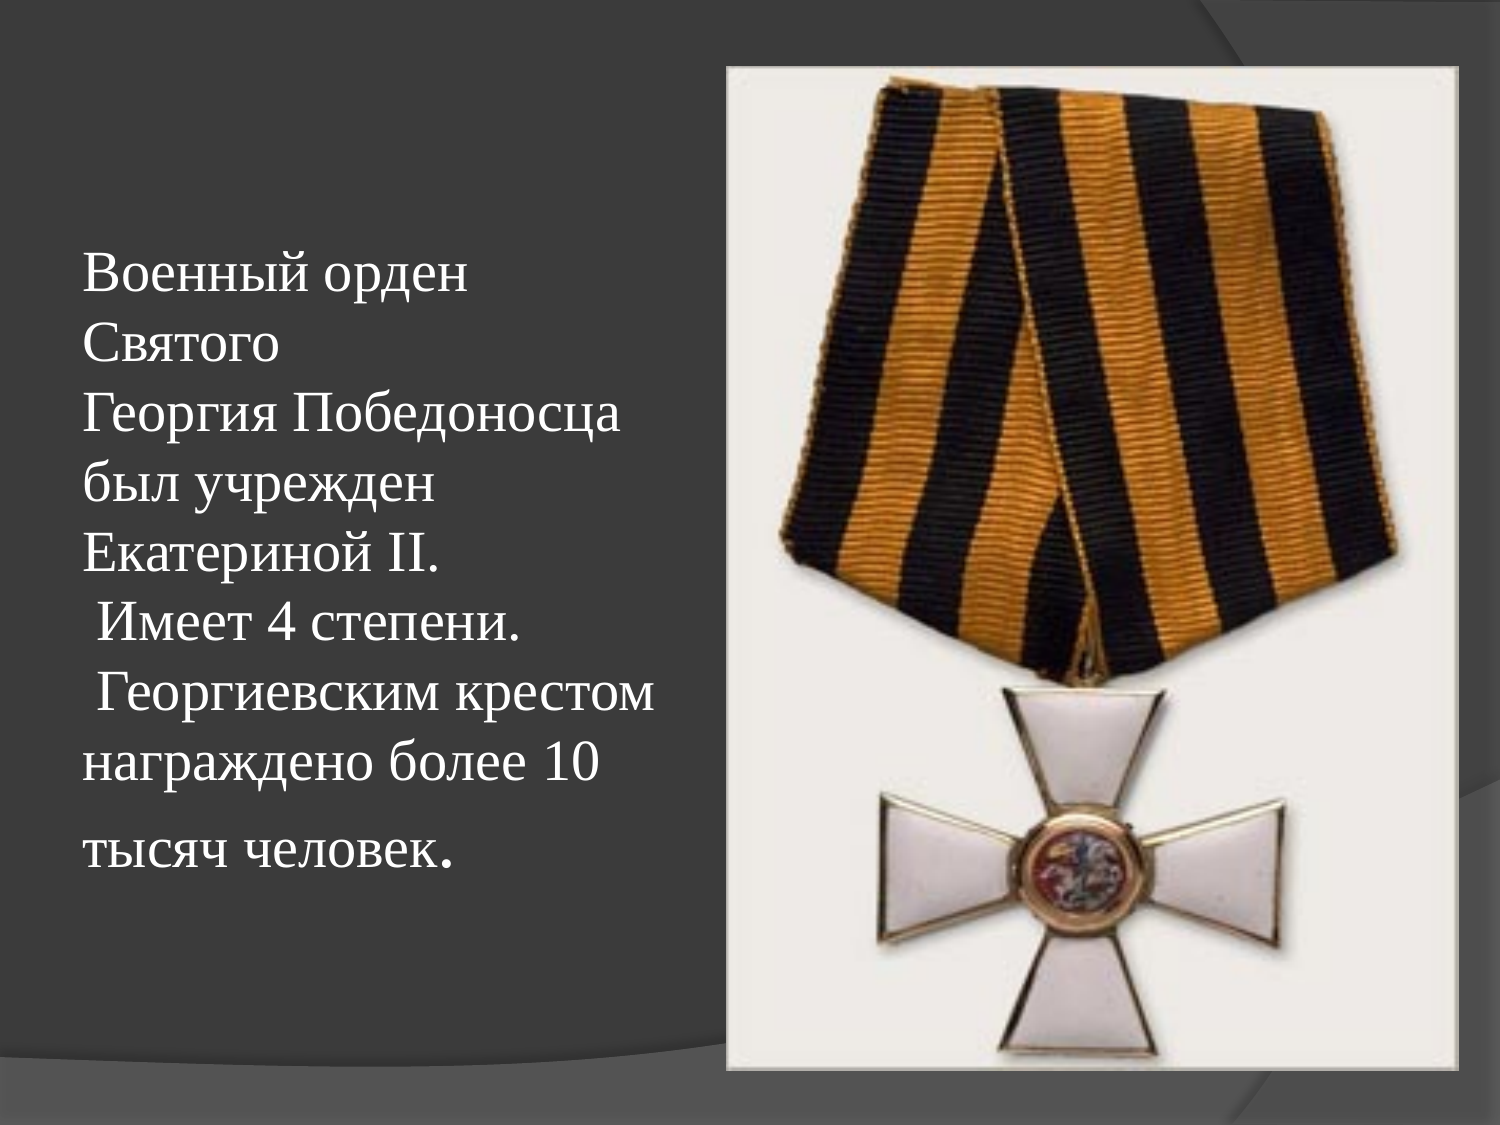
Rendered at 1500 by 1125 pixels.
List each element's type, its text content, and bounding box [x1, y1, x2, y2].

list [726, 66, 1459, 1071]
title Военный орден Святого Георгия Победоносца был учрежден Екатериной II. Имеет 4 степени. Георгиевским крестом награждено более 10 тысяч человек. [75, 45, 668, 1071]
